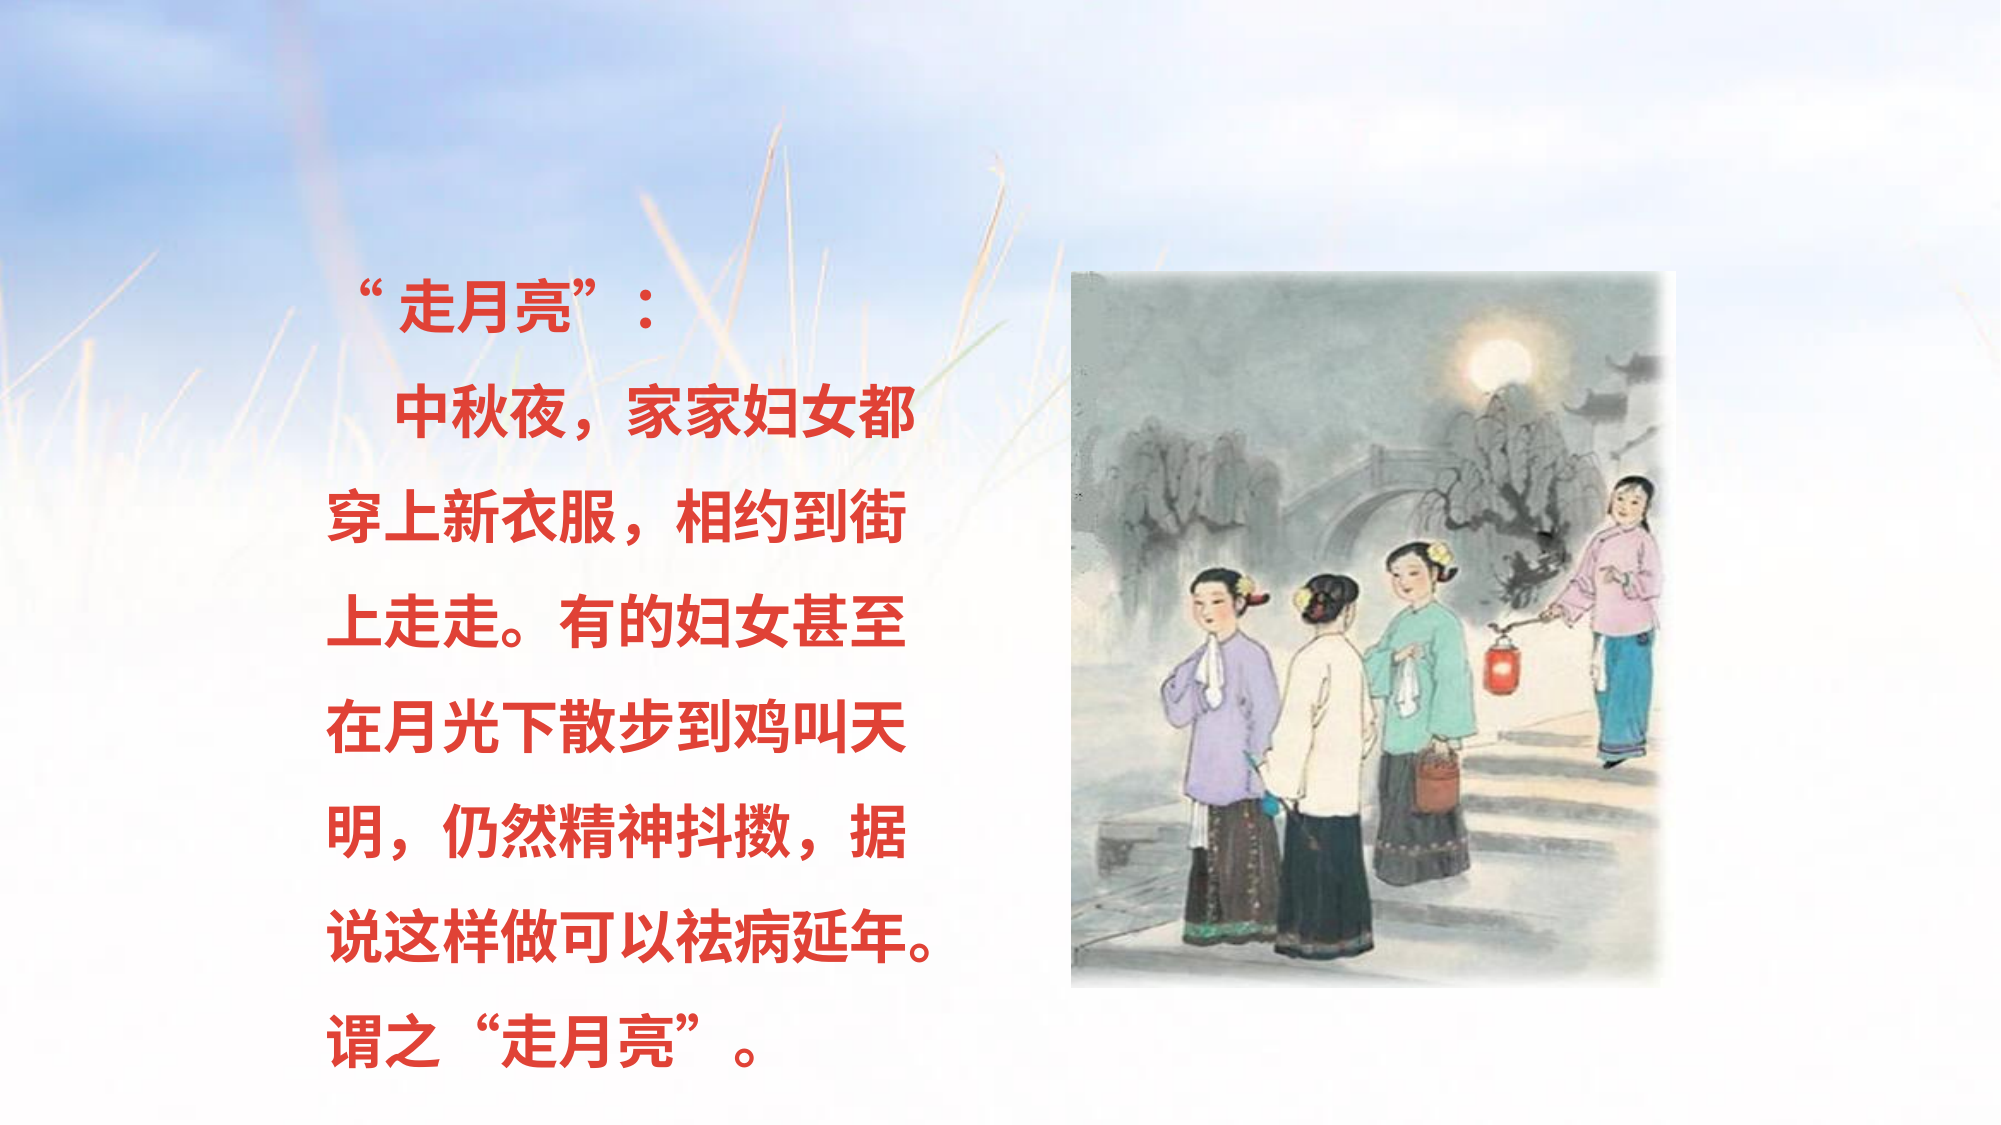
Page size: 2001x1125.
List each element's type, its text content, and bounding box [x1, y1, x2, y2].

text_box “走月亮”： 中秋夜，家家妇女都穿上新衣服，相约到街上走走。有的妇女甚至在月光下散步到鸡叫天明，仍然精神抖擞，据说这样做可以祛病延年。谓之“走月亮”。 [310, 228, 953, 1083]
picture [0, 0, 2001, 1125]
